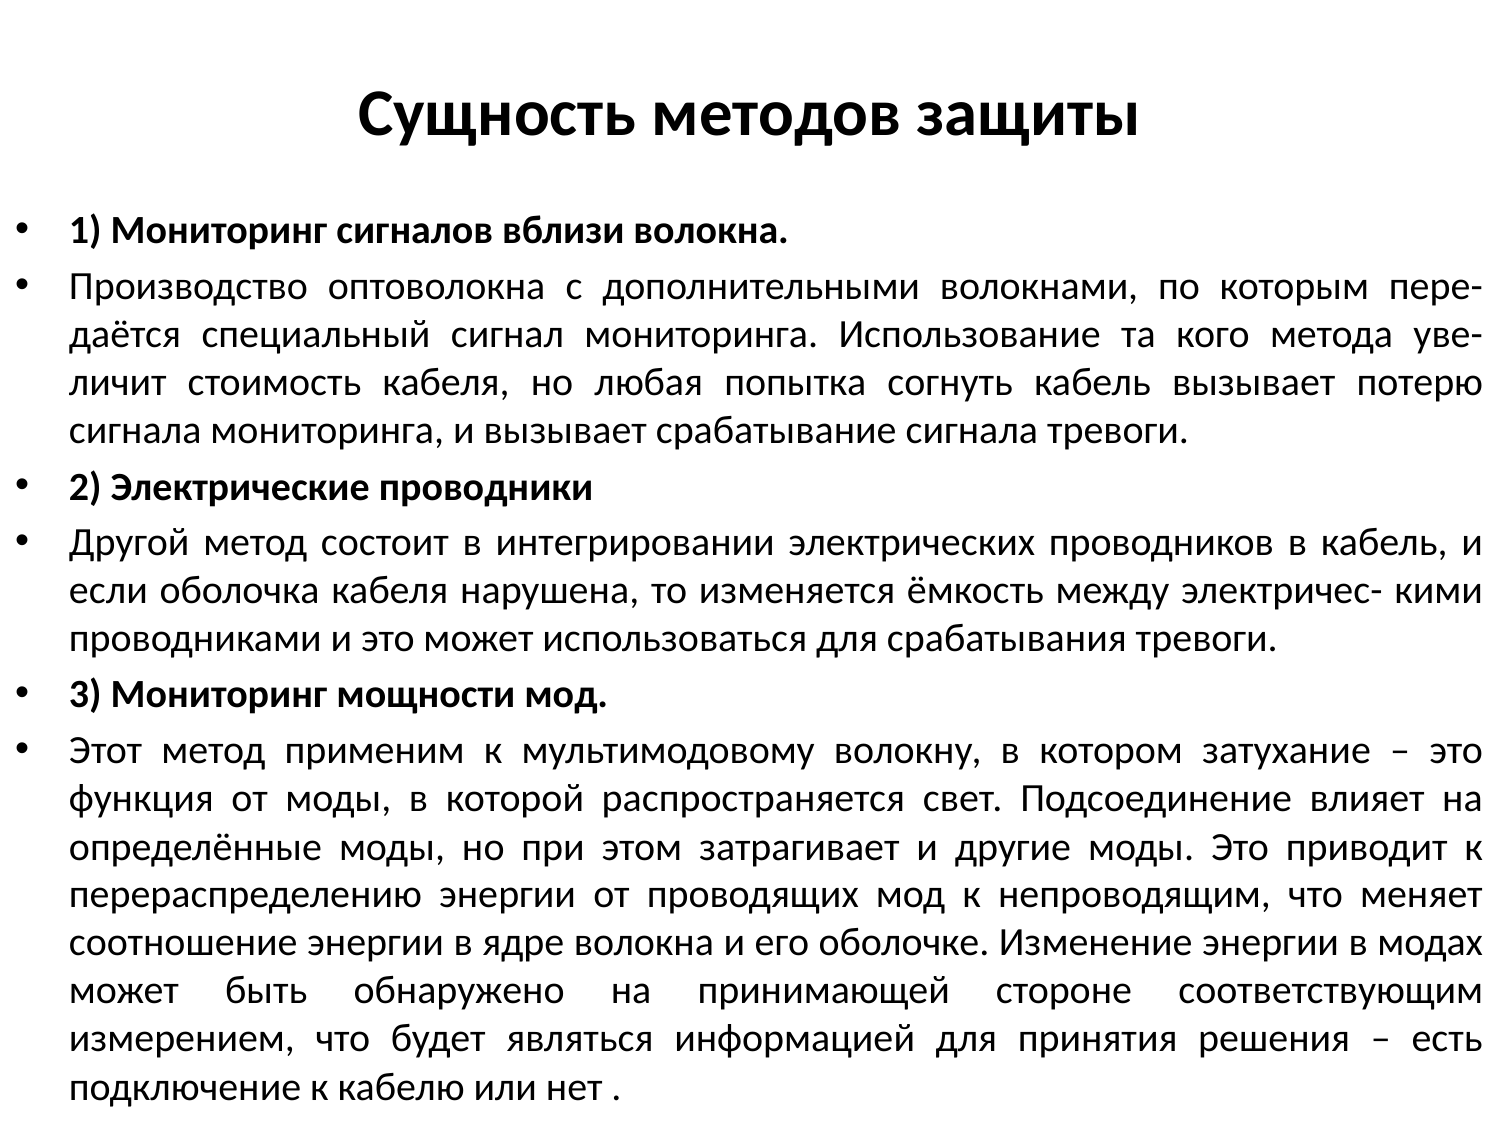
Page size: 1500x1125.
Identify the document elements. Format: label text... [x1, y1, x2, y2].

title Сущность методов защиты [74, 44, 1426, 173]
list 1) Мониторинг сигналов вблизи волокна. Производство оптоволокна с дополнительными волокнами, по которым пере- даётся специальный сигнал мониторинга. Использование та кого метода уве- личит стоимость кабеля, но любая попытка согнуть кабель вызывает потерю сигнала мониторинга, и вызывает срабатывание сигнала тревоги. 2) Электрические проводники Другой метод состоит в интегрировании электрических проводников в кабель, и если оболочка кабеля нарушена, то изменяется ёмкость между электричес- кими проводниками и это может использоваться для срабатывания тревоги. 3) Мониторинг мощности мод. Этот метод применим к мультимодовому волокну, в котором затухание – это функция от моды, в которой распространяется свет. Подсоединение влияет на определённые моды, но при этом затрагивает и другие моды. Это приводит к перераспределению энергии от проводящих мод к непроводящим, что меняет соотношение энергии в ядре волокна и его оболочке. Изменение энергии в модах может быть обнаружено на принимающей стороне соответствующим измерением, что будет являться информацией для принятия решения – есть подключение к кабелю или нет . [0, 196, 1500, 1125]
